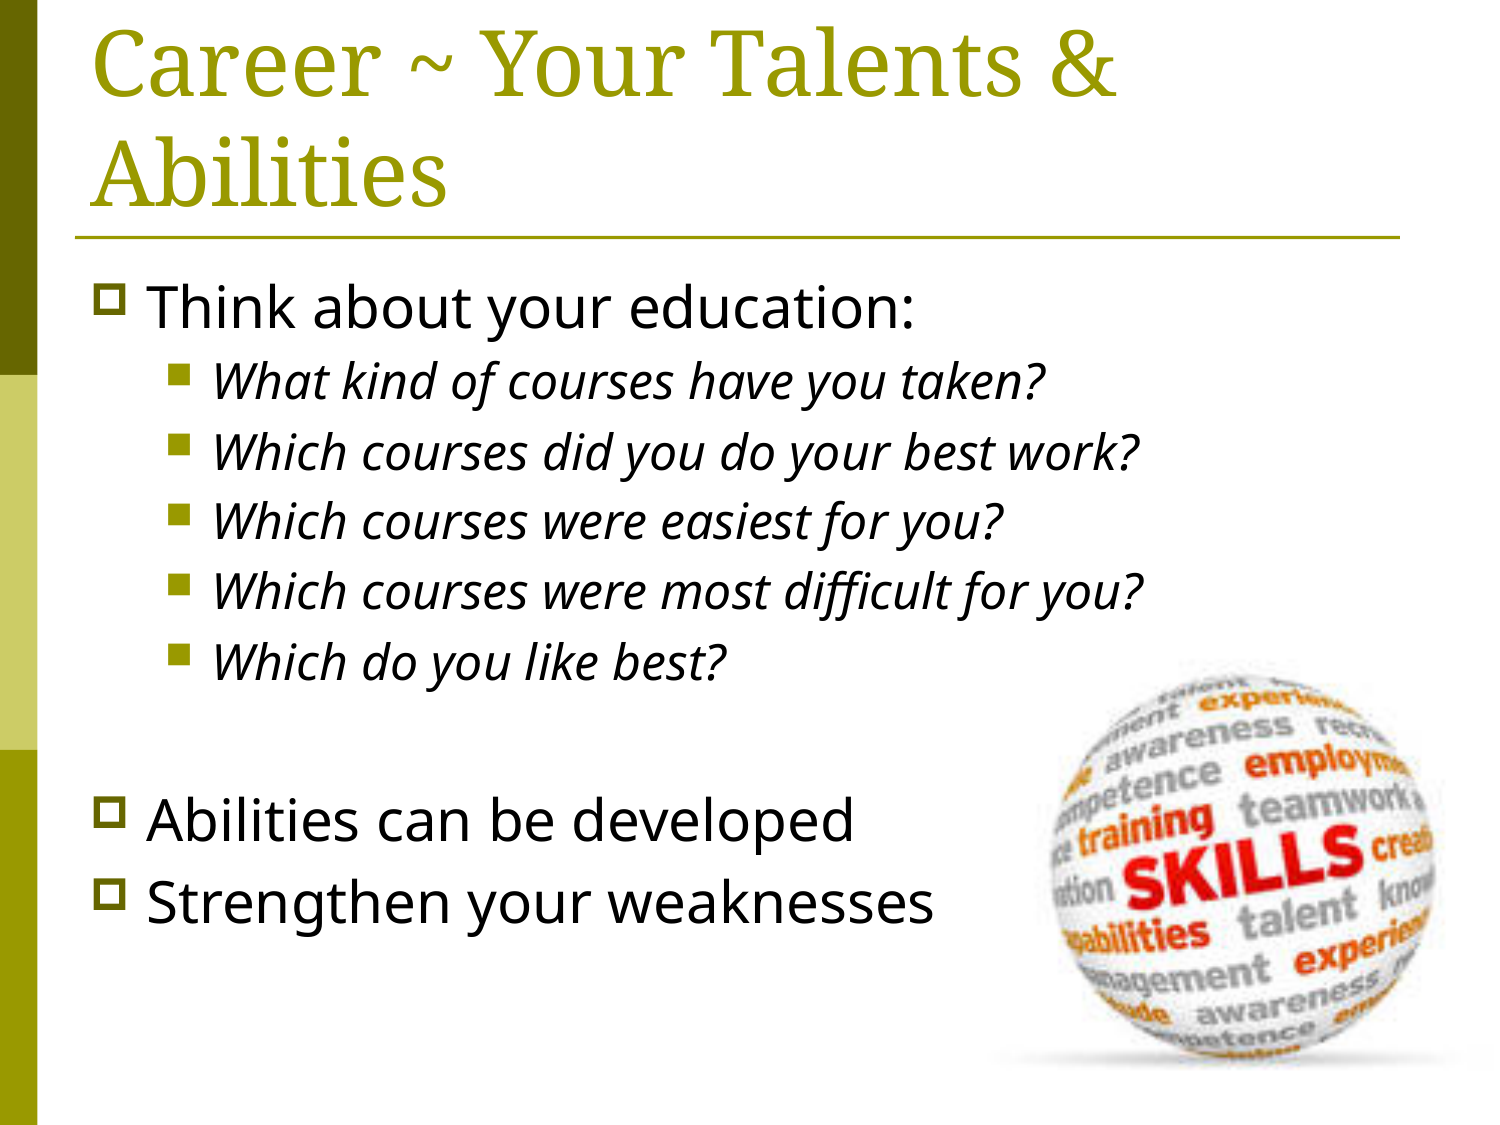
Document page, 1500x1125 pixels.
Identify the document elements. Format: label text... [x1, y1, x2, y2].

picture [987, 612, 1500, 1125]
list Think about your education: What kind of courses have you taken? Which courses did you do your best work? Which courses were easiest for you? Which courses were most difficult for you? Which do you like best? Abilities can be developed Strengthen your weaknesses [74, 262, 1426, 1006]
title Career ~ Your Talents & Abilities [74, 45, 1426, 233]
